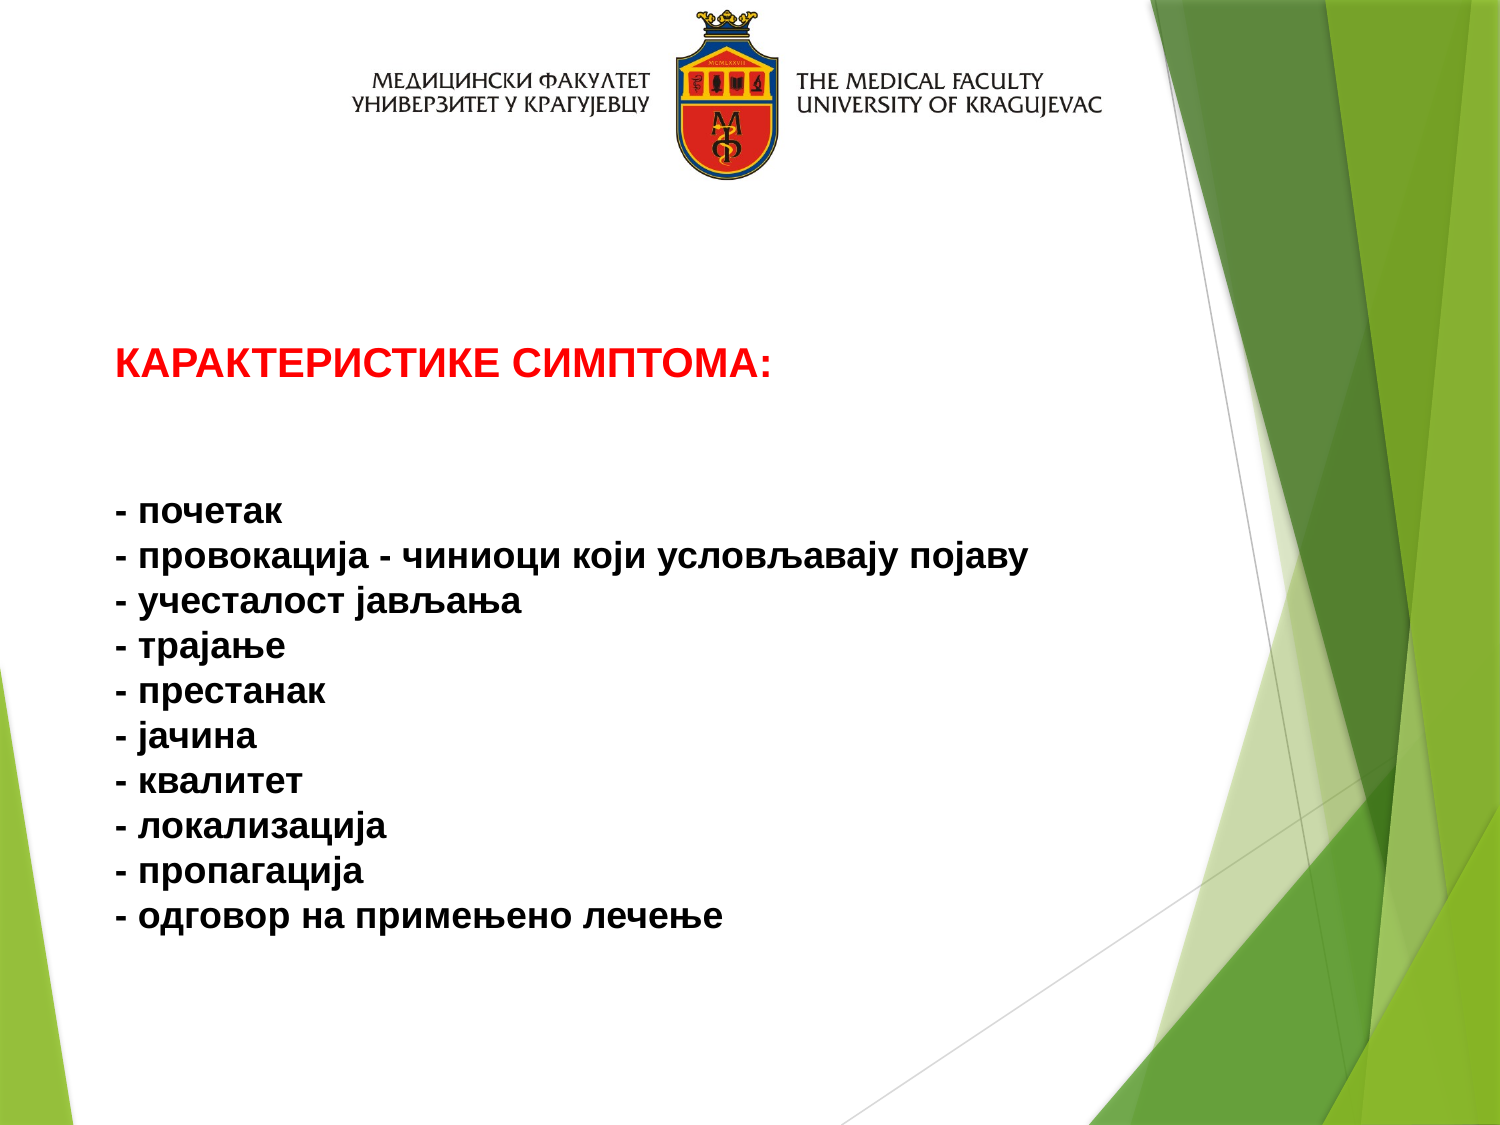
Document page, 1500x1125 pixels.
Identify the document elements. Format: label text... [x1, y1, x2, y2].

text_box КАРАКТЕРИСТИКЕ СИМПТОМА: - почетак - провокација - чиниоци који условљавају појаву - учесталост јављања - трајање - престанак - јачина - квалитет - локализација - пропагација - одговор на примењено лечење [100, 278, 1308, 1044]
picture [328, 0, 1125, 191]
